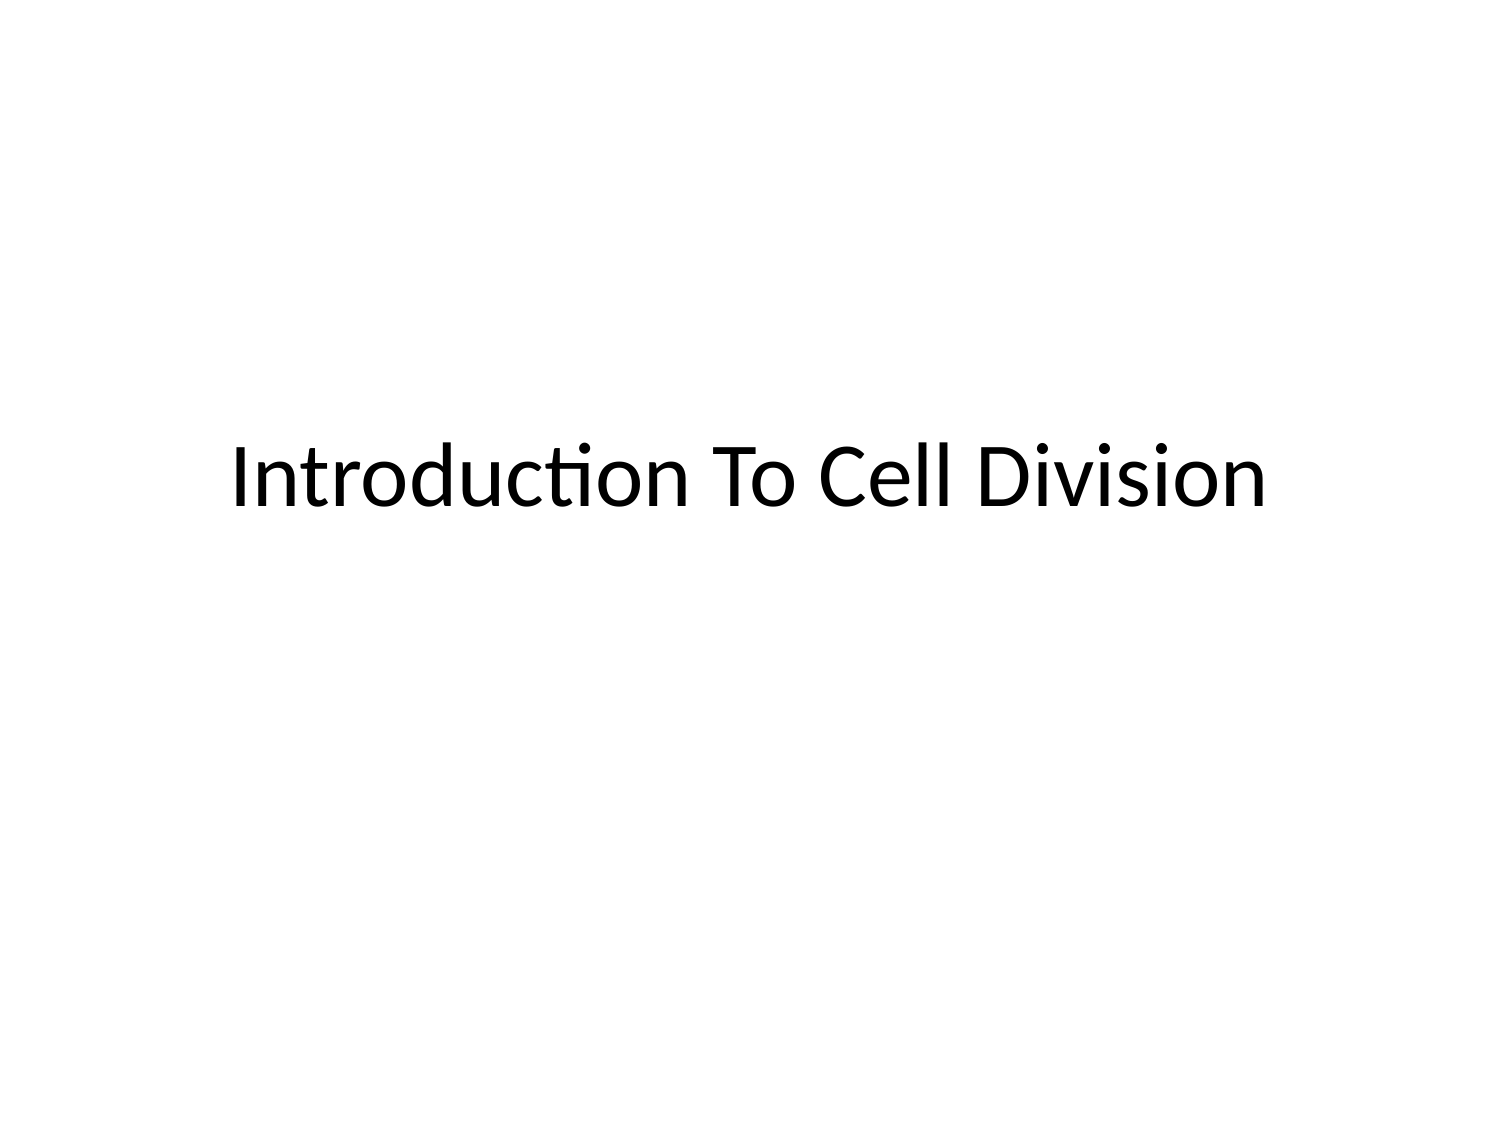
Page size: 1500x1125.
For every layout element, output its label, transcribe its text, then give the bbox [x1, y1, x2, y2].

title Introduction To Cell Division [112, 349, 1388, 591]
